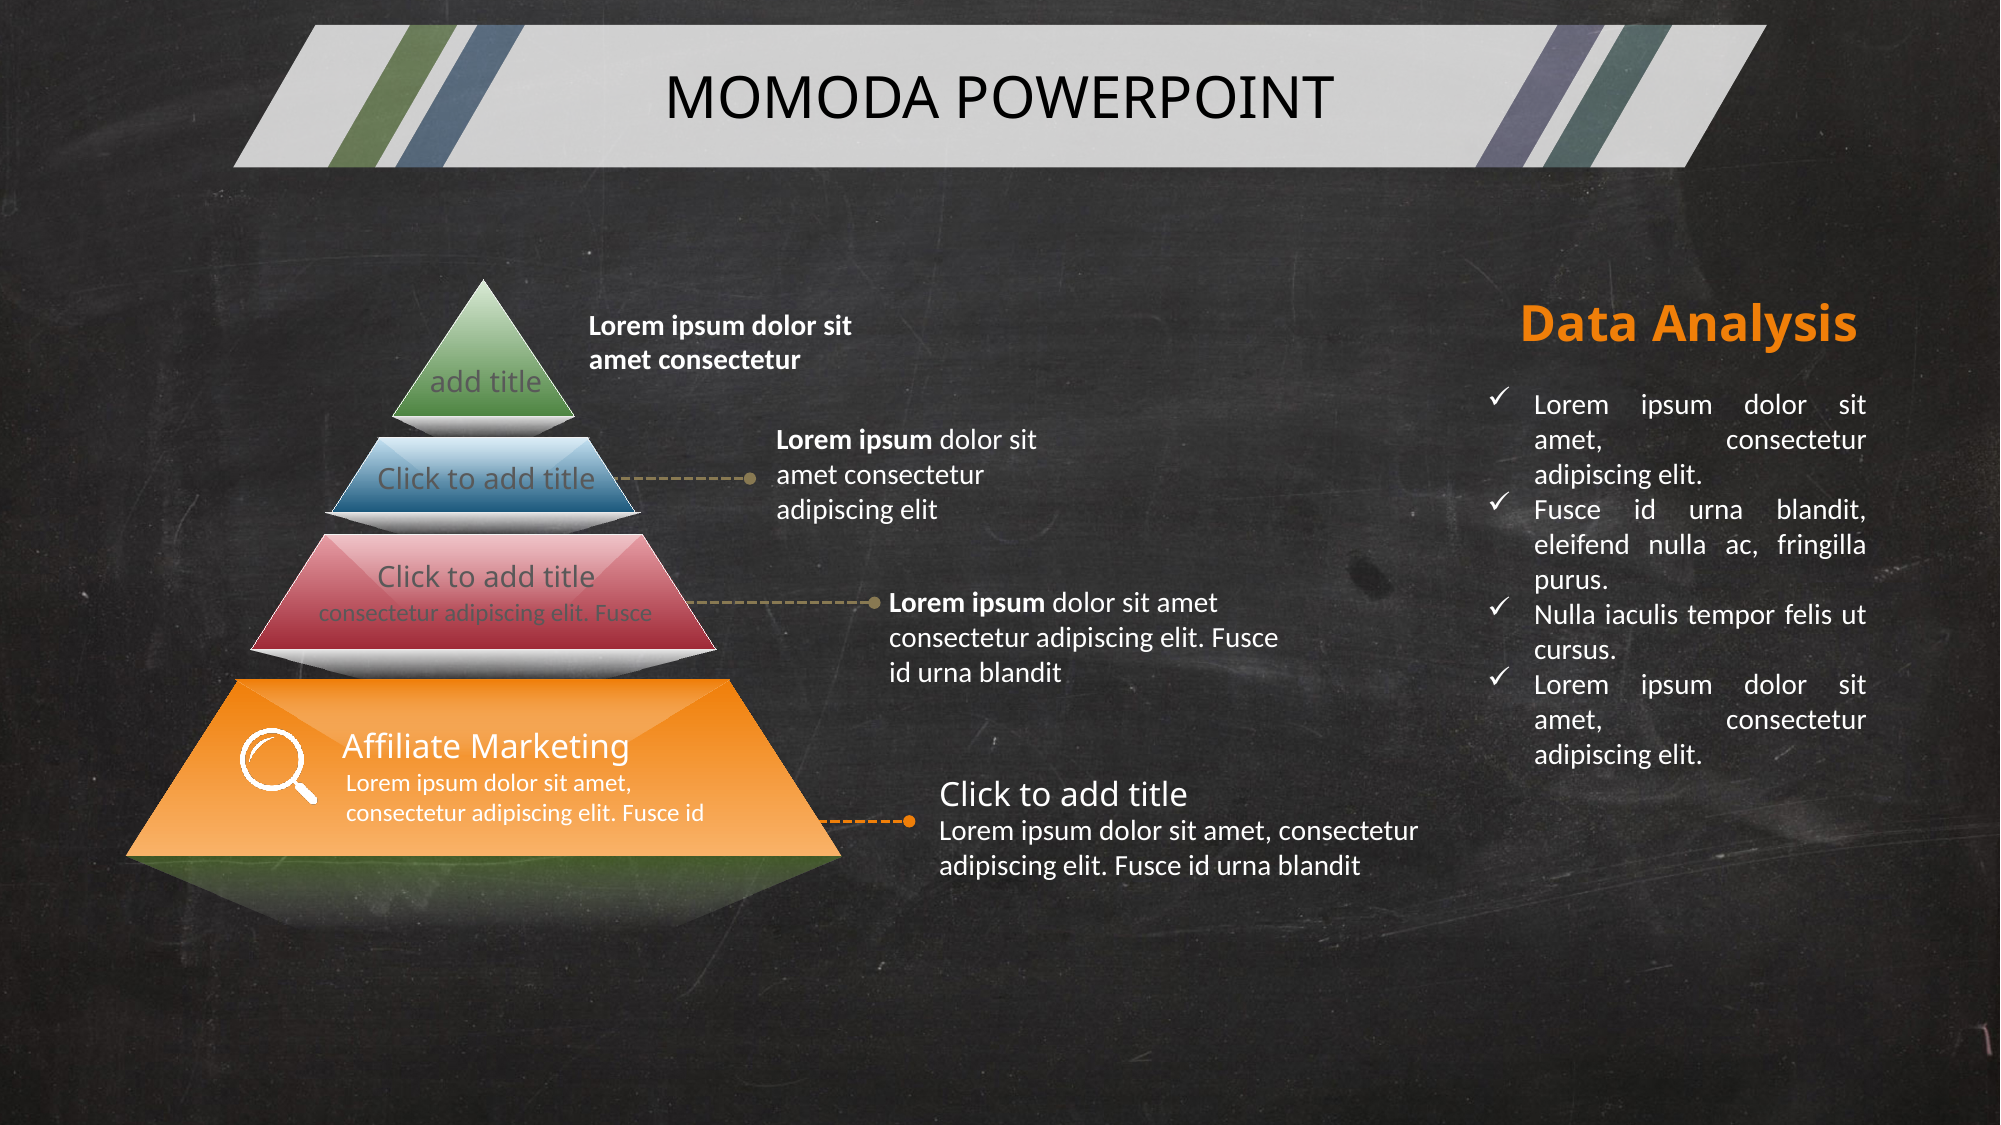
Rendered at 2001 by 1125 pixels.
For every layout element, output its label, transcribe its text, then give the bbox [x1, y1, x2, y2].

picture [0, 0, 2000, 1125]
text_box [329, 23, 456, 169]
text_box [1544, 23, 1671, 169]
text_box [842, 765, 1461, 890]
text_box Lorem ipsum dolor sit amet consectetur [602, 298, 886, 384]
text_box [1520, 23, 1627, 169]
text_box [289, 437, 683, 535]
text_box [370, 279, 602, 438]
text_box [1476, 23, 1604, 169]
text_box [373, 23, 480, 169]
text_box [440, 23, 1560, 169]
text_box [602, 413, 1073, 535]
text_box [730, 576, 1312, 698]
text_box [235, 534, 730, 680]
text_box [396, 23, 524, 169]
text_box [231, 23, 412, 169]
text_box MOMODA POWERPOINT [609, 53, 1390, 139]
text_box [1472, 284, 1906, 782]
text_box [125, 679, 842, 932]
text_box [1588, 23, 1769, 169]
